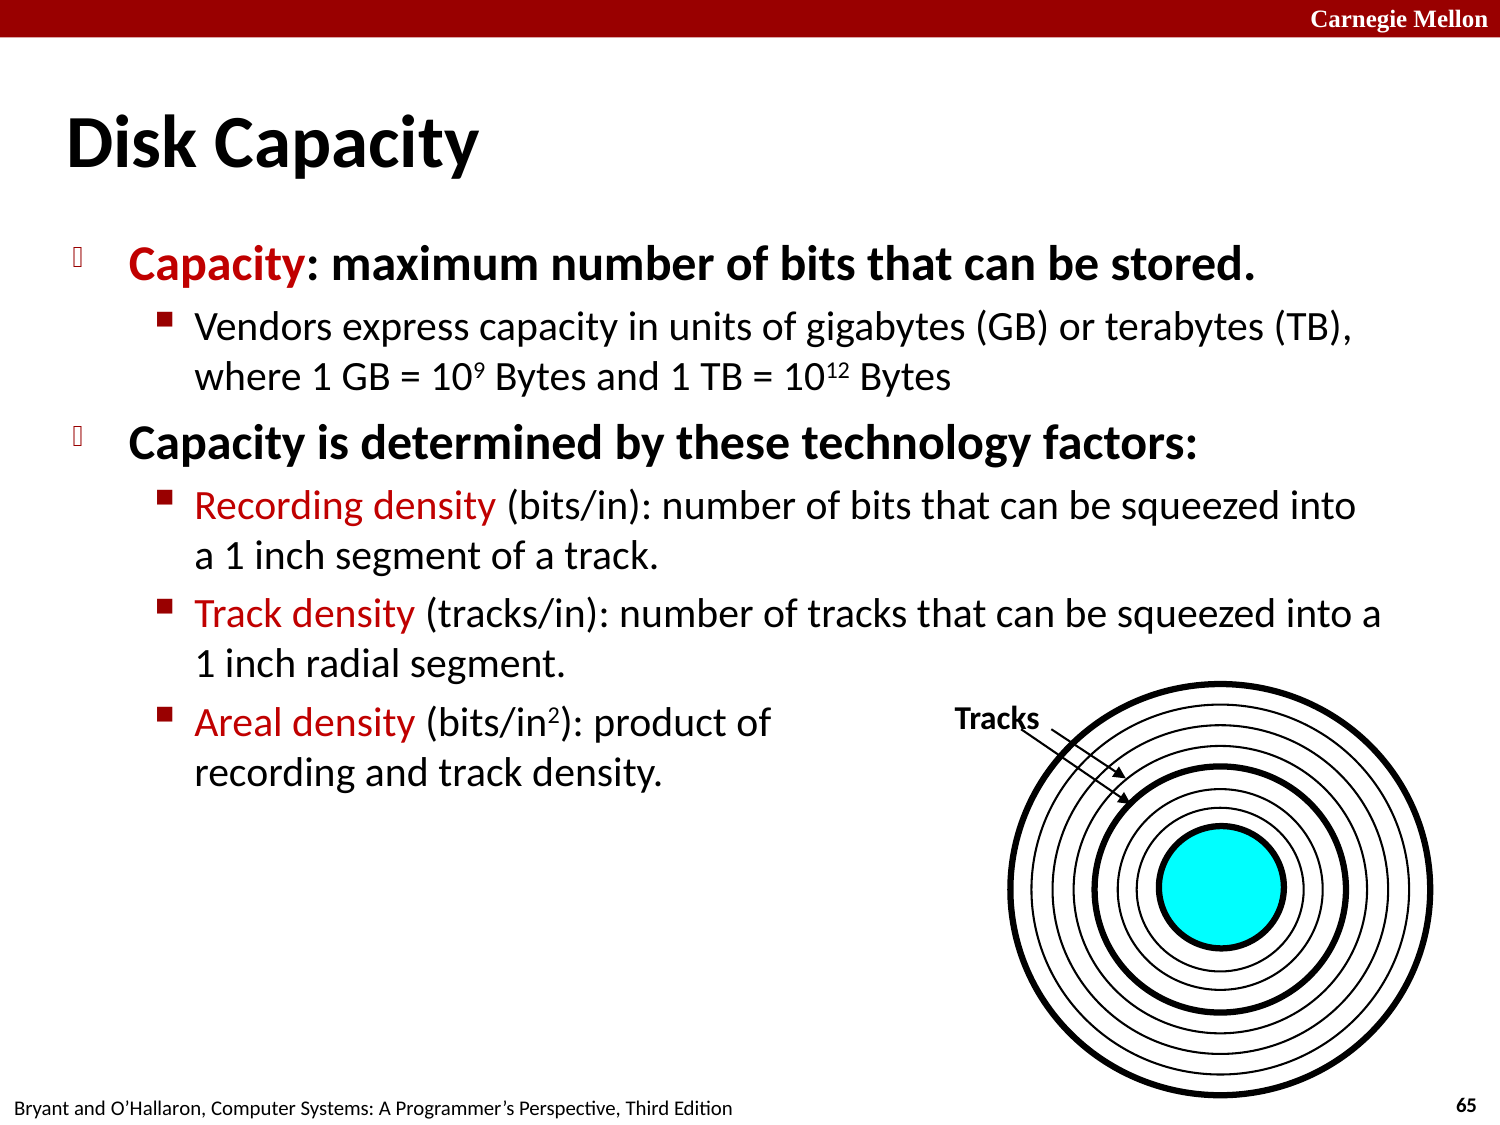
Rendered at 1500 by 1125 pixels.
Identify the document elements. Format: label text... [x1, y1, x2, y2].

slide_number 65 [1448, 1084, 1488, 1123]
title Disk Capacity [58, 74, 1305, 201]
list Capacity: maximum number of bits that can be stored. Vendors express capacity in units of gigabytes (GB) or terabytes (TB), where 1 GB = 109 Bytes and 1 TB = 1012 Bytes Capacity is determined by these technology factors: Recording density (bits/in): number of bits that can be squeezed into a 1 inch segment of a track. Track density (tracks/in): number of tracks that can be squeezed into a 1 inch radial segment. Areal density (bits/in2): product of recording and track density. [64, 222, 1391, 1040]
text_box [946, 683, 1431, 1096]
